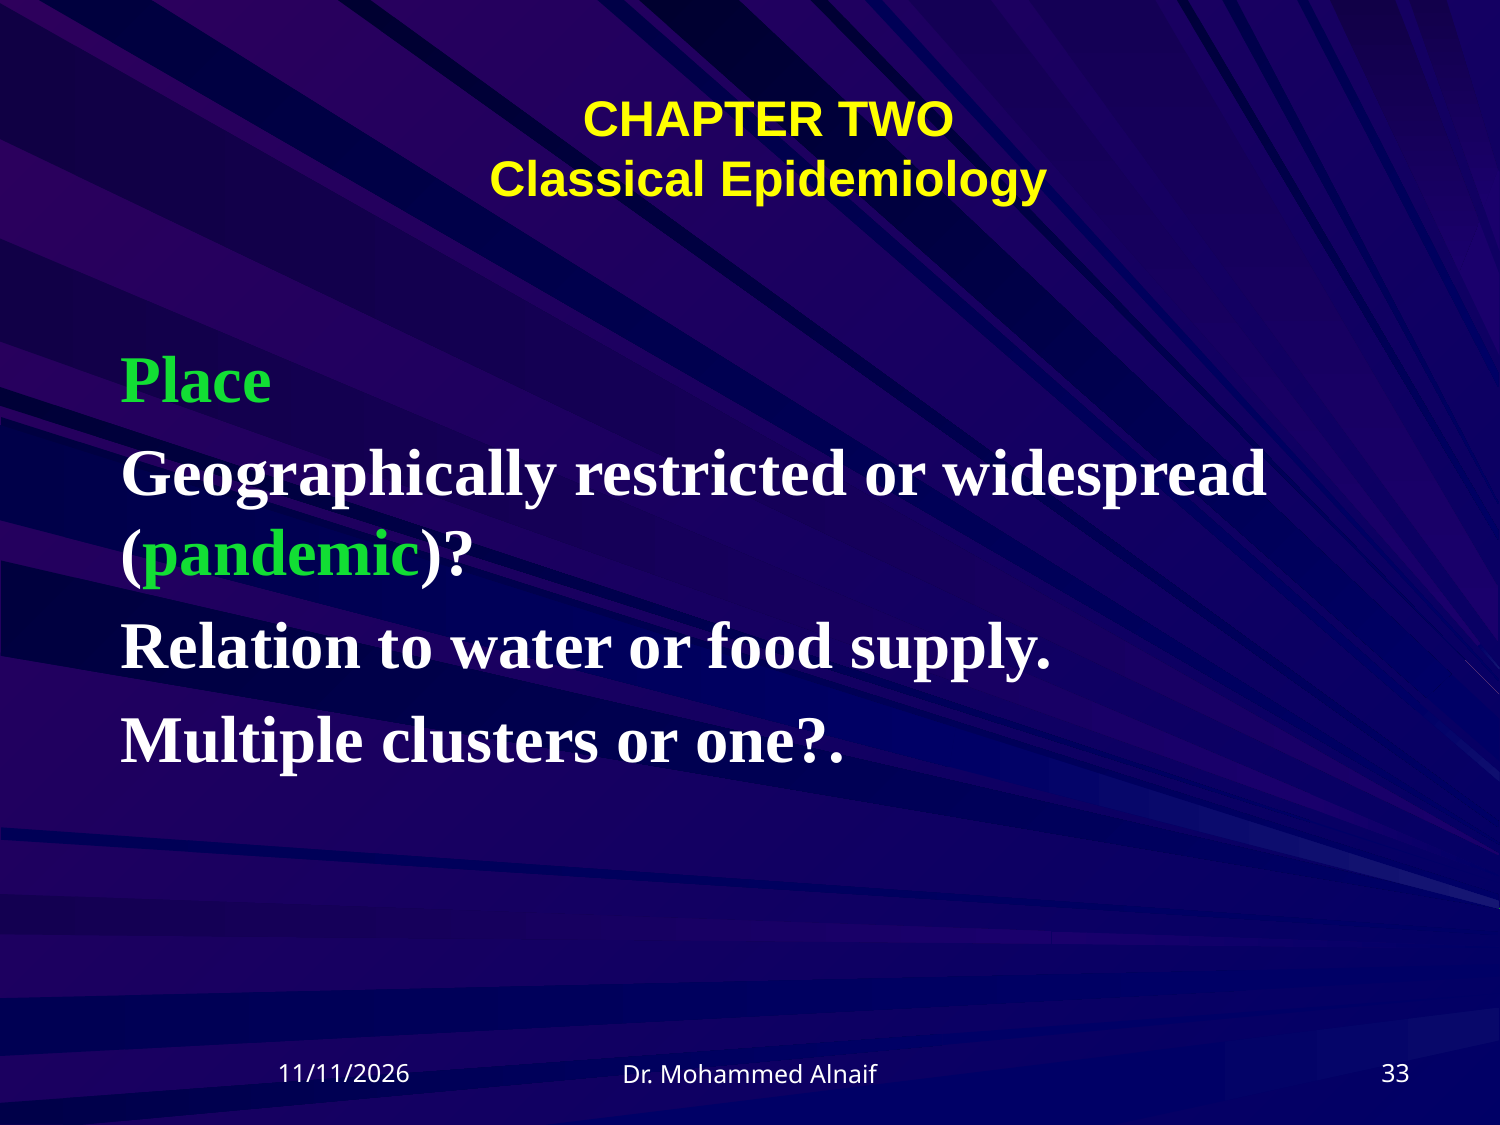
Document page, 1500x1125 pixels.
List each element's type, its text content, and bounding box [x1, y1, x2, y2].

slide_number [74, 1023, 426, 1100]
slide_number 33 [1074, 1023, 1426, 1100]
subtitle Place Geographically restricted or widespread (pandemic)? Relation to water or food supply. Multiple clusters or one?. [105, 327, 1430, 926]
footer Dr. Mohammed Alnaif [512, 1024, 988, 1101]
title CHAPTER TWO Classical Epidemiology [93, 23, 1444, 270]
